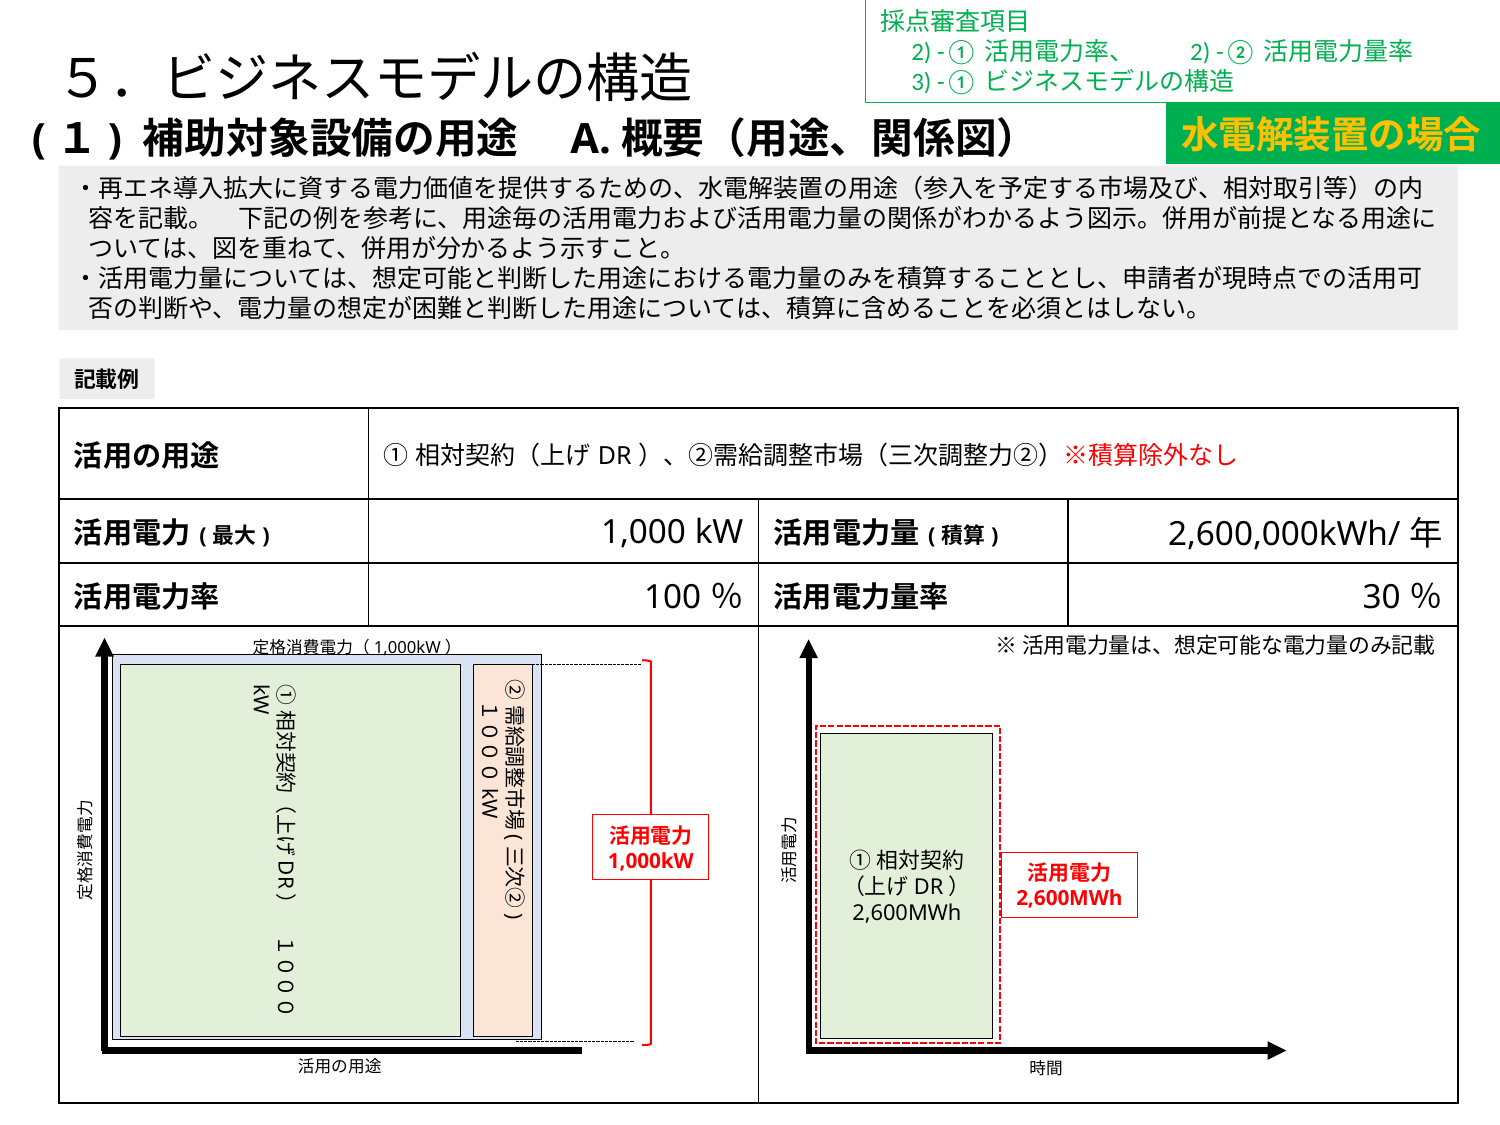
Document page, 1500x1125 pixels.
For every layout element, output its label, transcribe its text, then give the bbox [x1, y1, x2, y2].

table_cell 2,600,000kWh/年 [1069, 500, 1457, 562]
table_header ①相対契約（上げDR）、②需給調整市場（三次調整力②）※積算除外なし [369, 409, 1457, 498]
table_cell 30％ [1069, 564, 1457, 625]
text_box 活用電力 2,600MWh [1001, 852, 1138, 918]
text_box 記載例 [59, 358, 155, 400]
text_box 水電解装置の場合 [1166, 103, 1500, 164]
text_box 活用の用途 [283, 1054, 397, 1084]
text_box ①相対契約（上げDR） １０００kW [251, 670, 307, 1047]
text_box [642, 659, 652, 814]
text_box 採点審査項目 2) -①活用電力率、 2) -②活用電力量率 3) -①ビジネスモデルの構造 [865, 0, 1500, 103]
table_cell 100％ [369, 564, 758, 625]
text_box (１) 補助対象設備の用途 A.概要（用途、関係図） [17, 104, 1054, 170]
text_box [815, 725, 1001, 1044]
text_box [120, 663, 461, 1037]
text_box ・再エネ導入拡大に資する電力価値を提供するための、水電解装置の用途（参入を予定する市場及び、相対取引等）の内容を記載。 下記の例を参考に、用途毎の活用電力および活用電力量の関係がわかるよう図示。併用が前提となる用途については、図を重ねて、併用が分かるよう示すこと。 ・活用電力量については、想定可能と判断した用途における電力量のみを積算することとし、申請者が現時点での活用可否の判断や、電力量の想定が困難と判断した用途については、積算に含めることを必須とはしない。 [58, 165, 1458, 330]
text_box 時間 [1014, 1051, 1078, 1086]
table_cell 1,000 kW [369, 500, 758, 562]
table_cell 活用電力(最大) [60, 500, 368, 562]
text_box 活用電力 1,000kW [592, 814, 709, 880]
table_cell 活用電力量(積算) [759, 500, 1067, 562]
table_cell 活用電力量率 [759, 564, 1067, 625]
text_box ②需給調整市場(三次②) １０００kW [473, 664, 533, 1037]
table_header 活用の用途 [60, 409, 368, 498]
text_box 活用電力 [771, 801, 806, 899]
text_box ５．ビジネスモデルの構造 [41, 34, 1166, 119]
table_cell [60, 627, 758, 1102]
text_box [642, 880, 652, 1046]
table_cell [759, 627, 1457, 1102]
text_box 定格消費電力（1,000kW） [213, 630, 501, 665]
table_cell 活用電力率 [60, 564, 368, 625]
text_box 定格消費電力 [67, 785, 102, 916]
text_box ※活用電力量は、想定可能な電力量のみ記載 [980, 624, 1451, 666]
